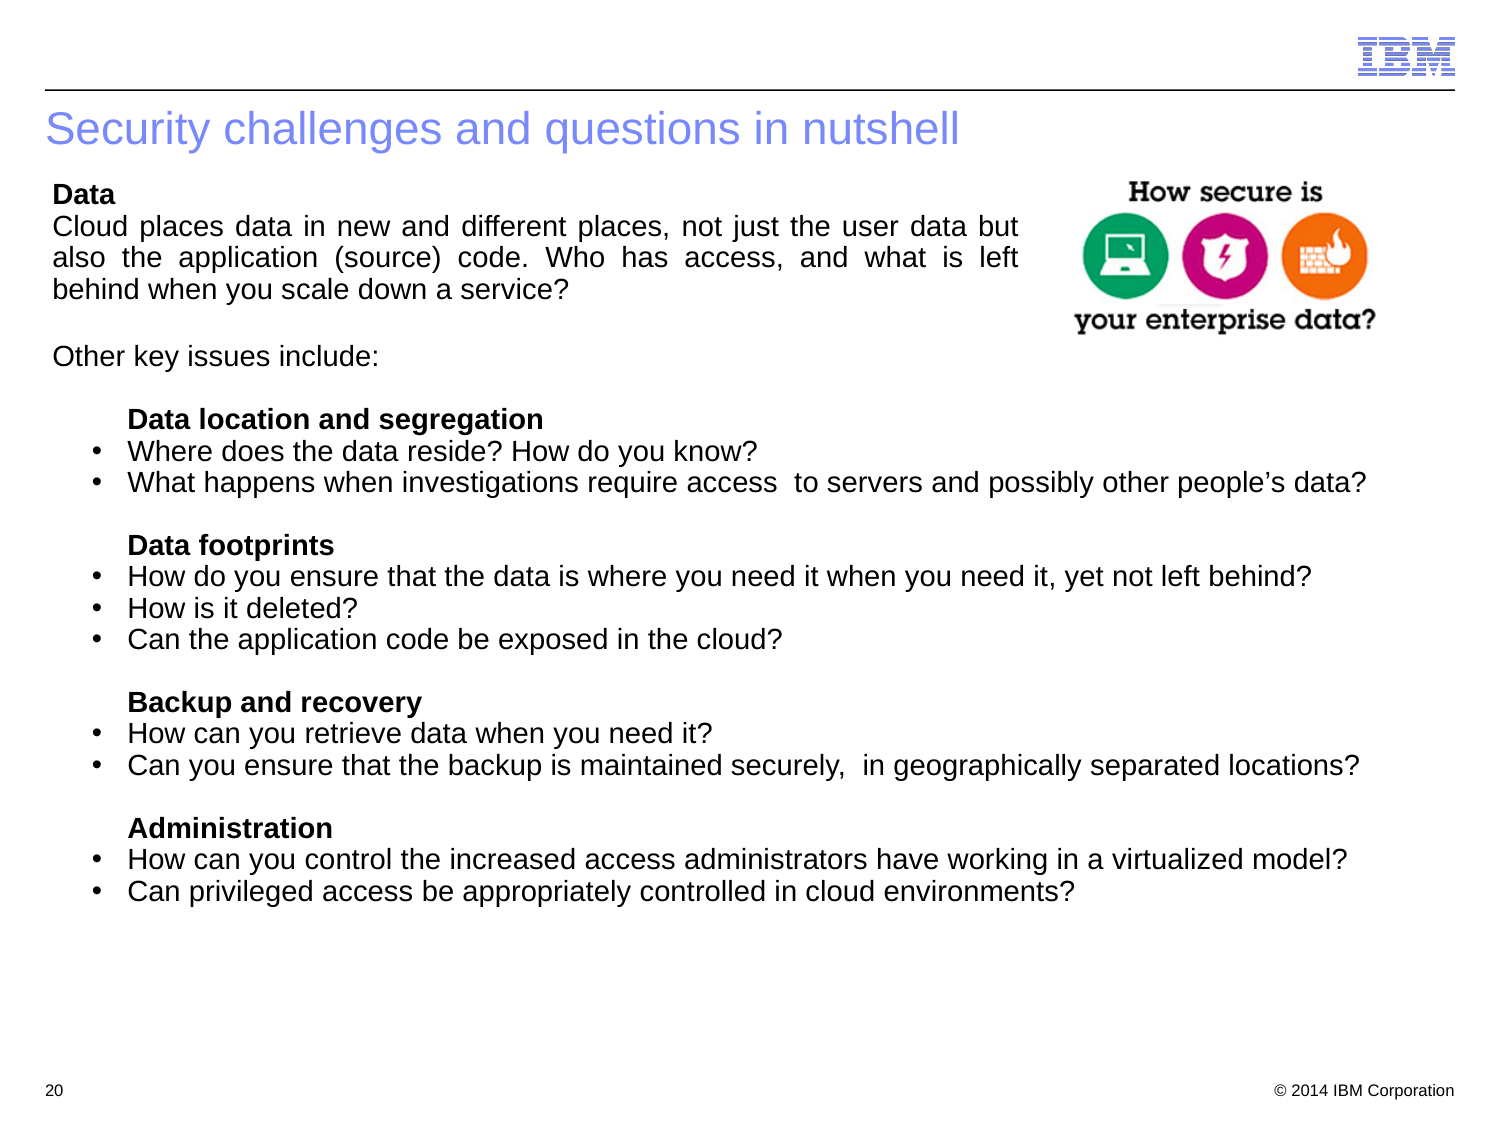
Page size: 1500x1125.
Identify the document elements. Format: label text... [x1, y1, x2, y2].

slide_number 20 [29, 1072, 91, 1103]
picture [1358, 37, 1455, 76]
picture [1057, 179, 1393, 346]
text_box Other key issues include: Data location and segregation Where does the data reside? How do you know? What happens when investigations require access to servers and possibly other people’s data? Data footprints How do you ensure that the data is where you need it when you need it, yet not left behind? How is it deleted? Can the application code be exposed in the cloud? Backup and recovery How can you retrieve data when you need it? Can you ensure that the backup is maintained securely, in geographically separated locations? Administration How can you control the increased access administrators have working in a virtualized model? Can privileged access be appropriately controlled in cloud environments? [37, 142, 1395, 915]
text_box Data Cloud places data in new and different places, not just the user data but also the application (source) code. Who has access, and what is left behind when you scale down a service? [37, 172, 1035, 345]
title Security challenges and questions in nutshell [29, 97, 1456, 203]
